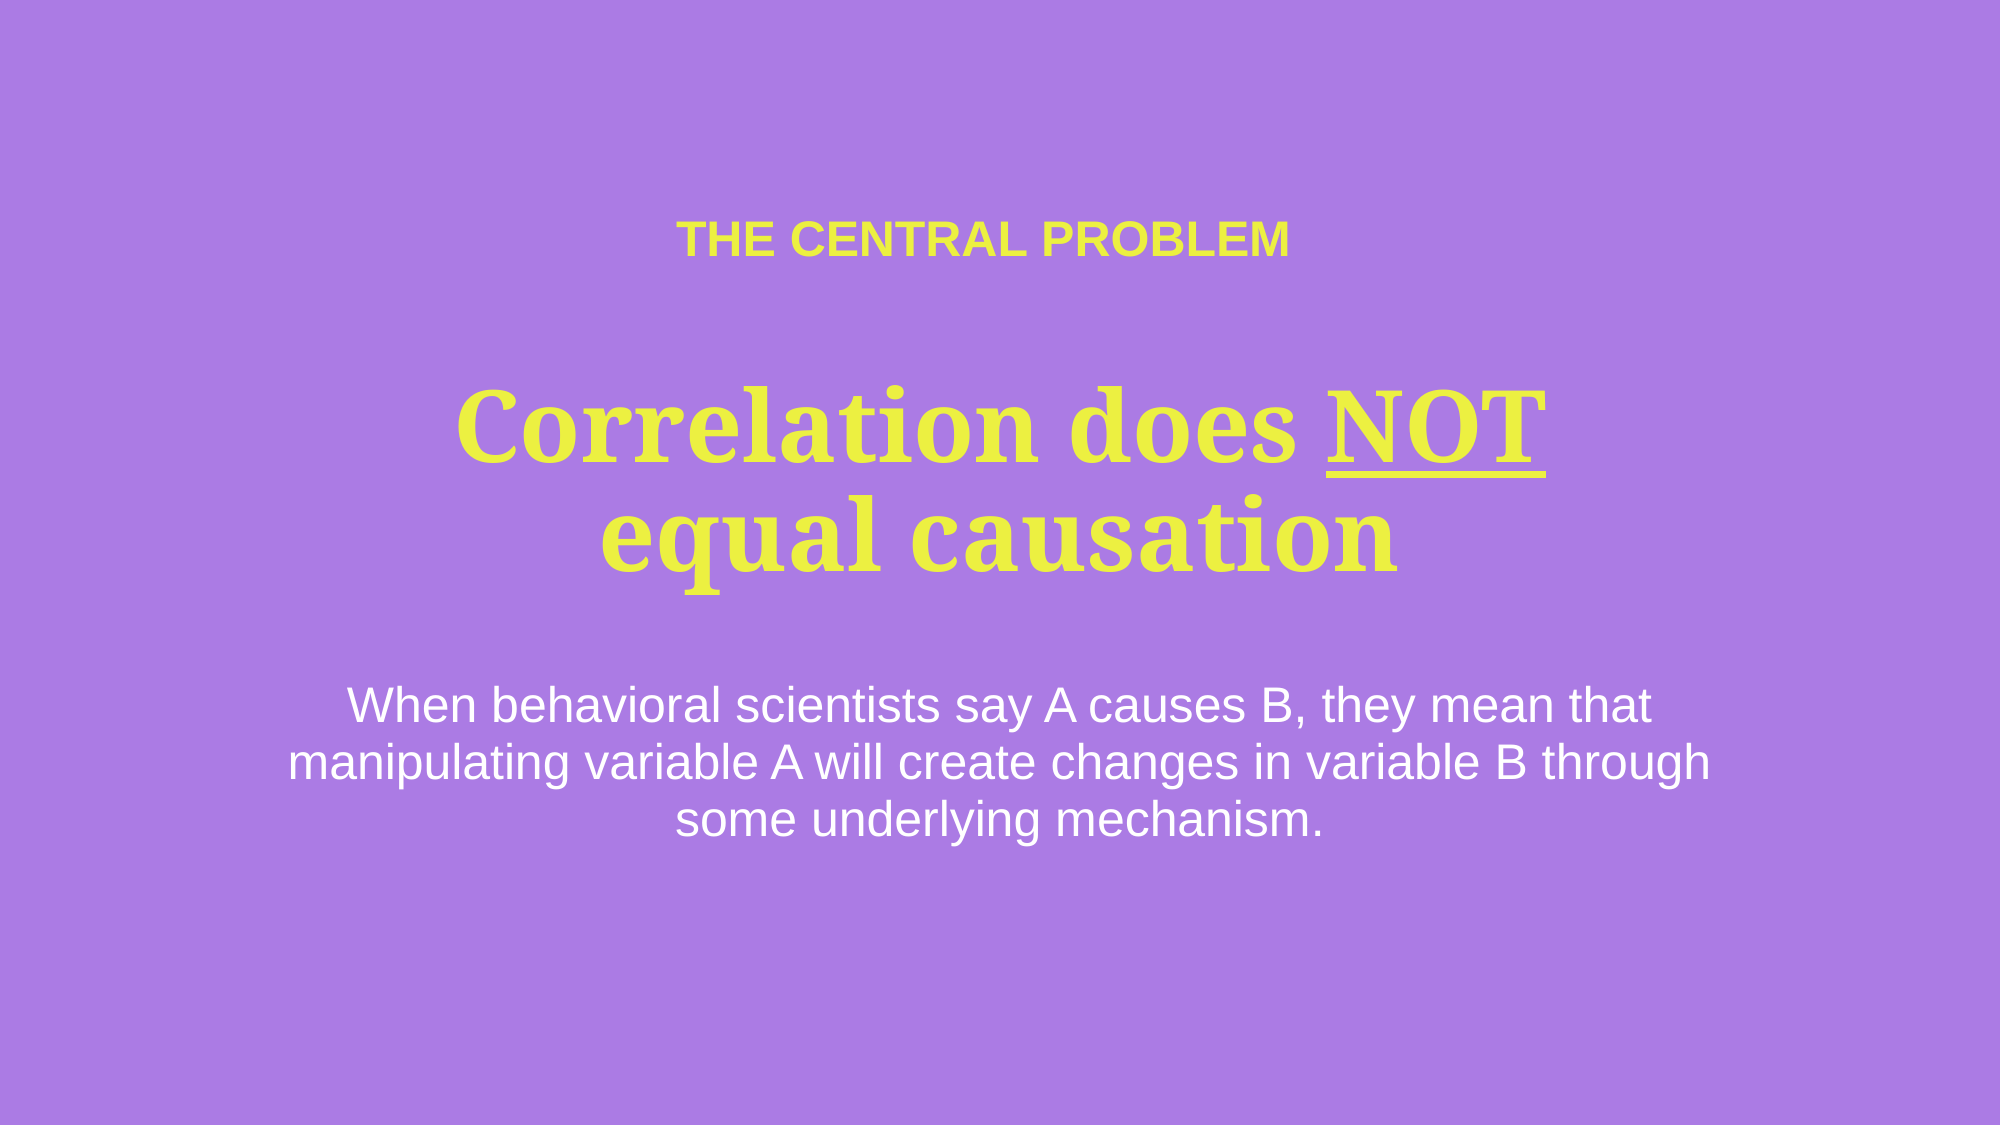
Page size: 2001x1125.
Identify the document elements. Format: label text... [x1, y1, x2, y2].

text_box Correlation does NOT equal causation [302, 374, 1698, 483]
text_box When behavioral scientists say A causes B, they mean that manipulating variable A will create changes in variable B through some underlying mechanism. [277, 676, 1723, 790]
text_box THE CENTRAL PROBLEM [584, 225, 1383, 313]
